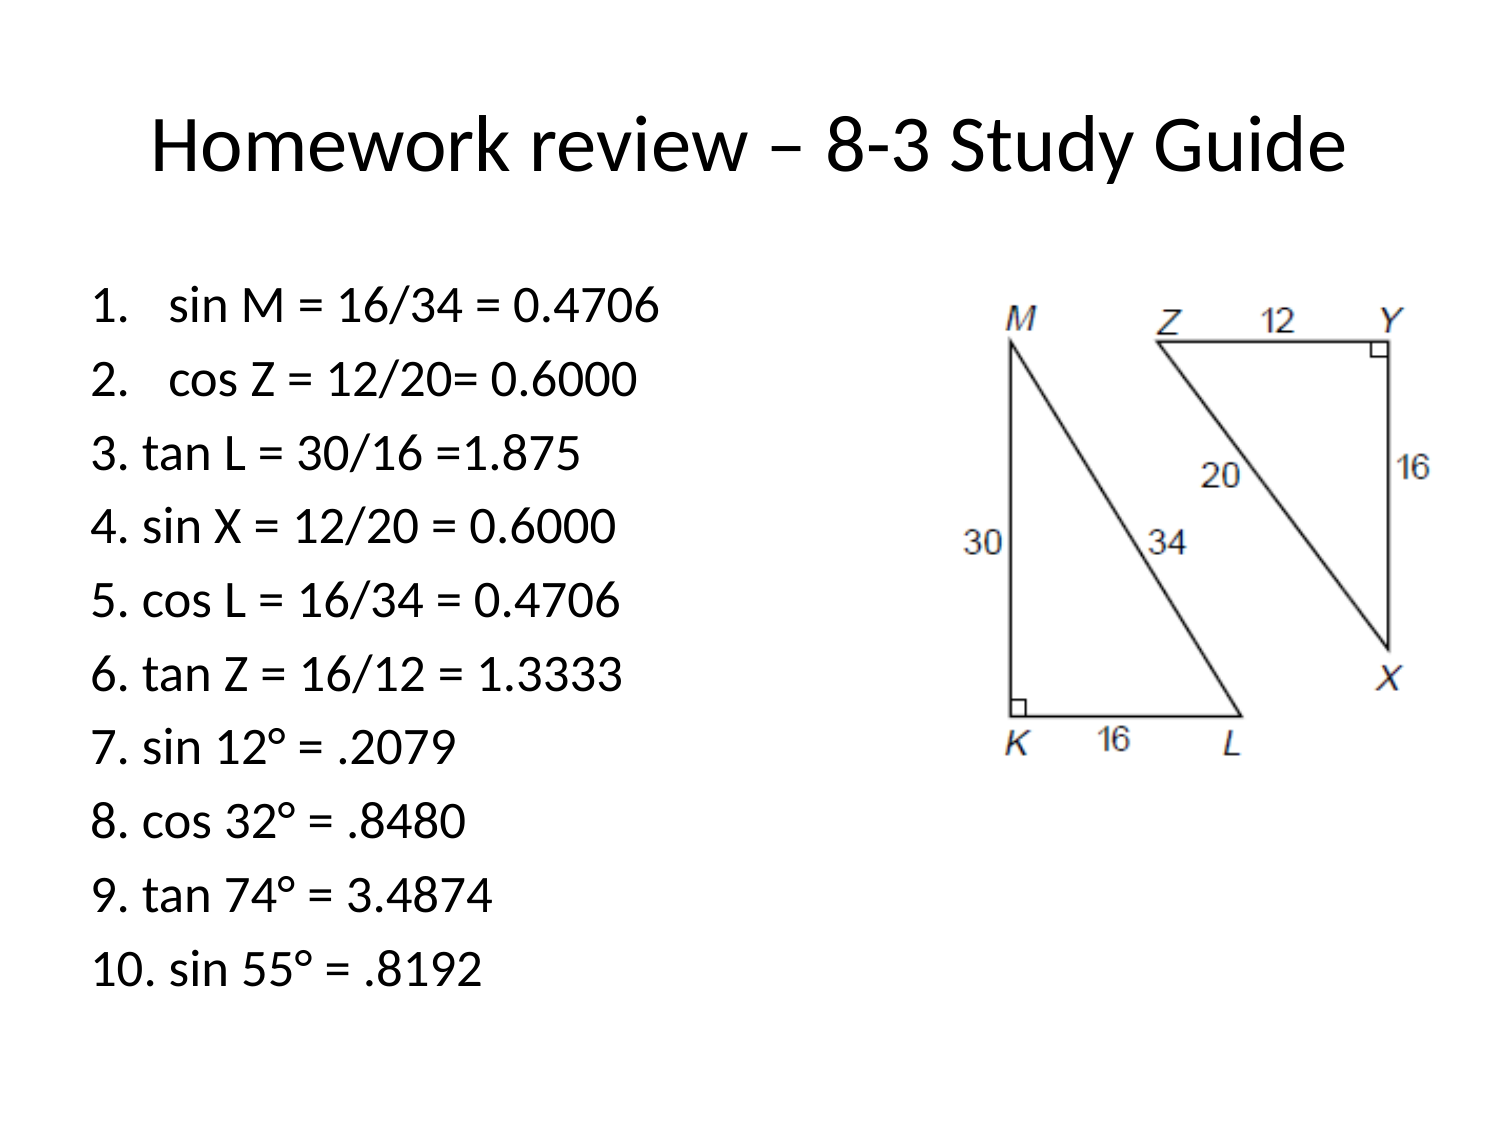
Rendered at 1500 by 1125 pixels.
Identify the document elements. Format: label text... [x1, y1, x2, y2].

title Homework review – 8-3 Study Guide [75, 45, 1425, 233]
list sin M = 16/34 = 0.4706 cos Z = 12/20= 0.6000 3. tan L = 30/16 =1.875 4. sin X = 12/20 = 0.6000 5. cos L = 16/34 = 0.4706 6. tan Z = 16/12 = 1.3333 7. sin 12° = .2079 8. cos 32° = .8480 9. tan 74° = 3.4874 10. sin 55° = .8192 [75, 262, 1425, 1005]
picture [962, 262, 1439, 761]
